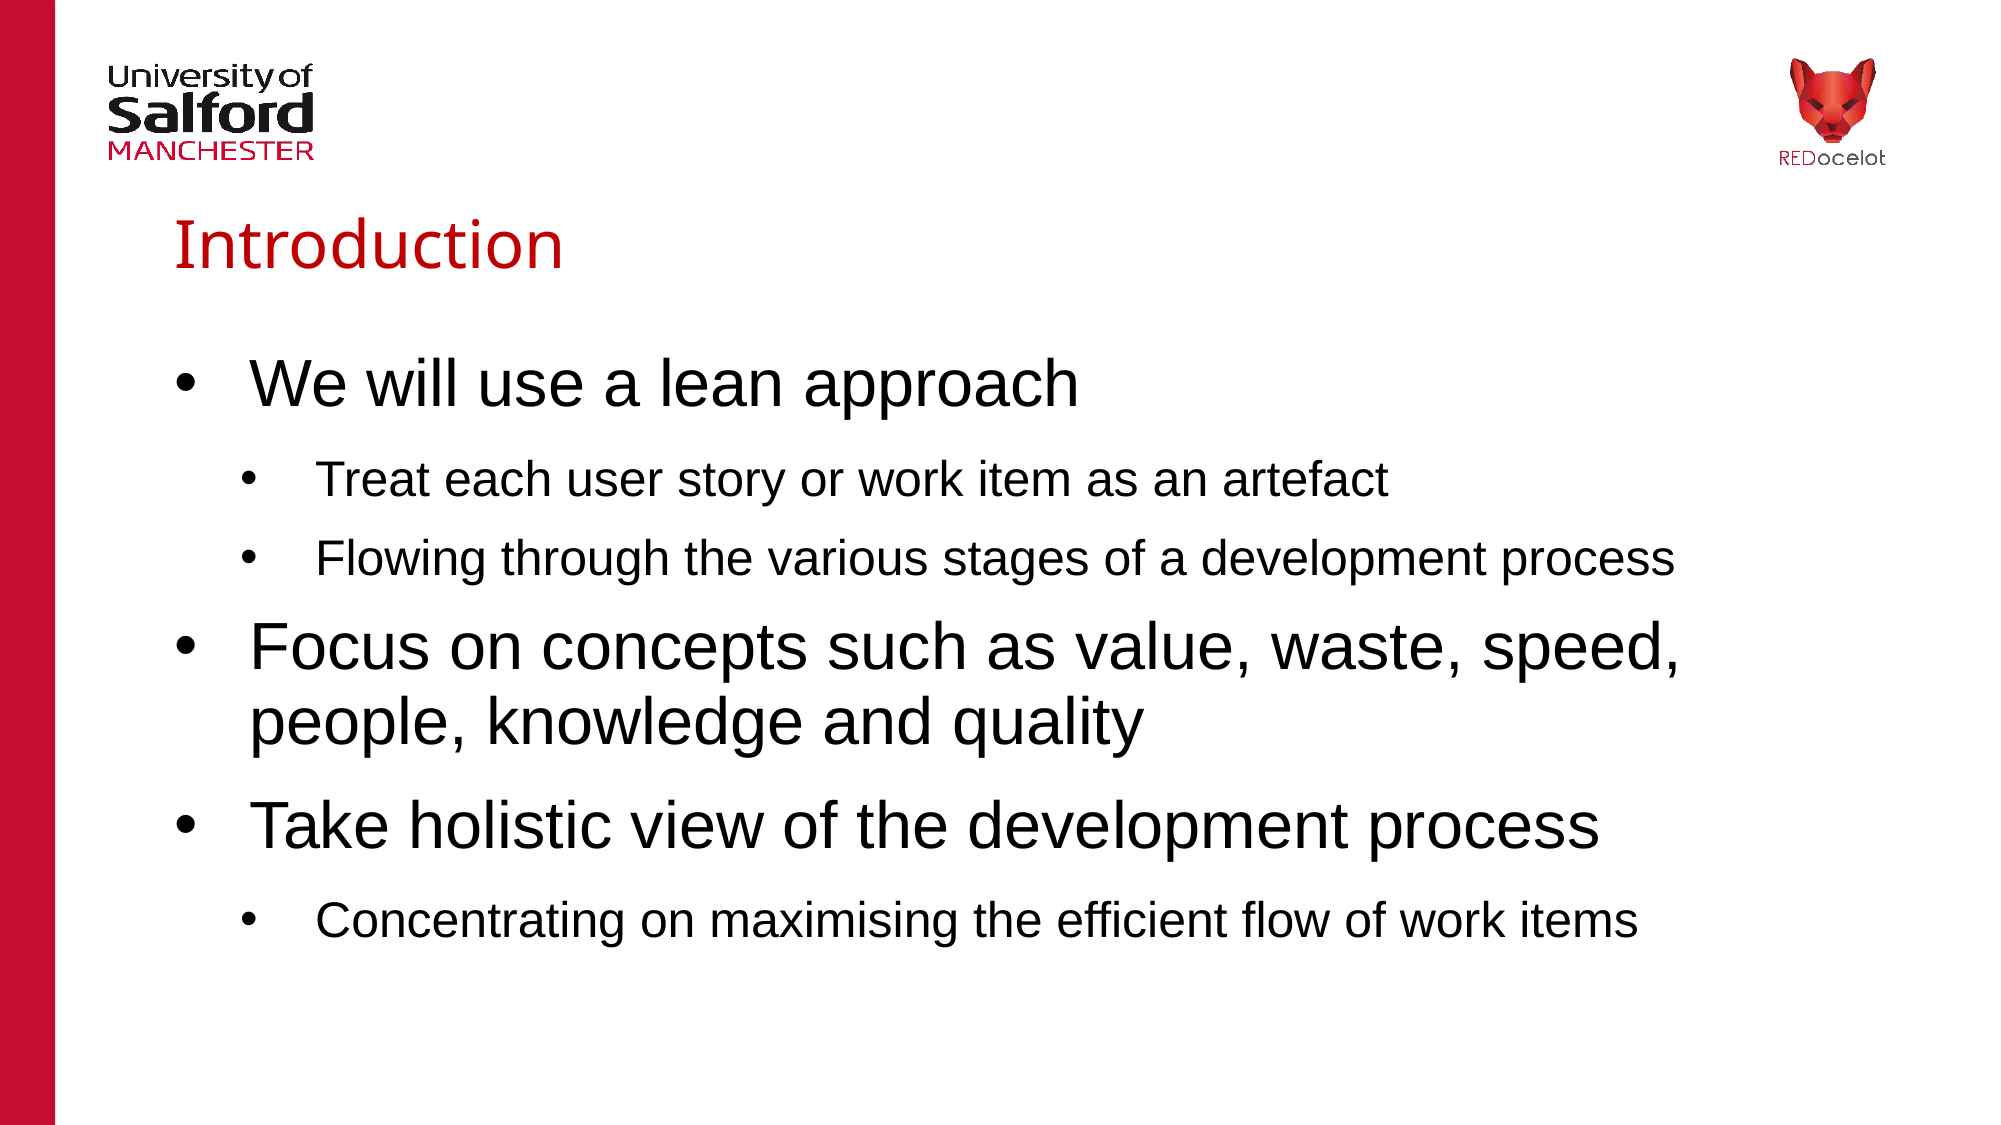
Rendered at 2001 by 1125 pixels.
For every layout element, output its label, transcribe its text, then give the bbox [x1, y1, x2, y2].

title Introduction [159, 201, 1899, 310]
picture [1766, 43, 1899, 180]
picture [60, 27, 362, 196]
list We will use a lean approach Treat each user story or work item as an artefact Flowing through the various stages of a development process Focus on concepts such as value, waste, speed, people, knowledge and quality Take holistic view of the development process Concentrating on maximising the efficient flow of work items [159, 340, 1899, 1004]
